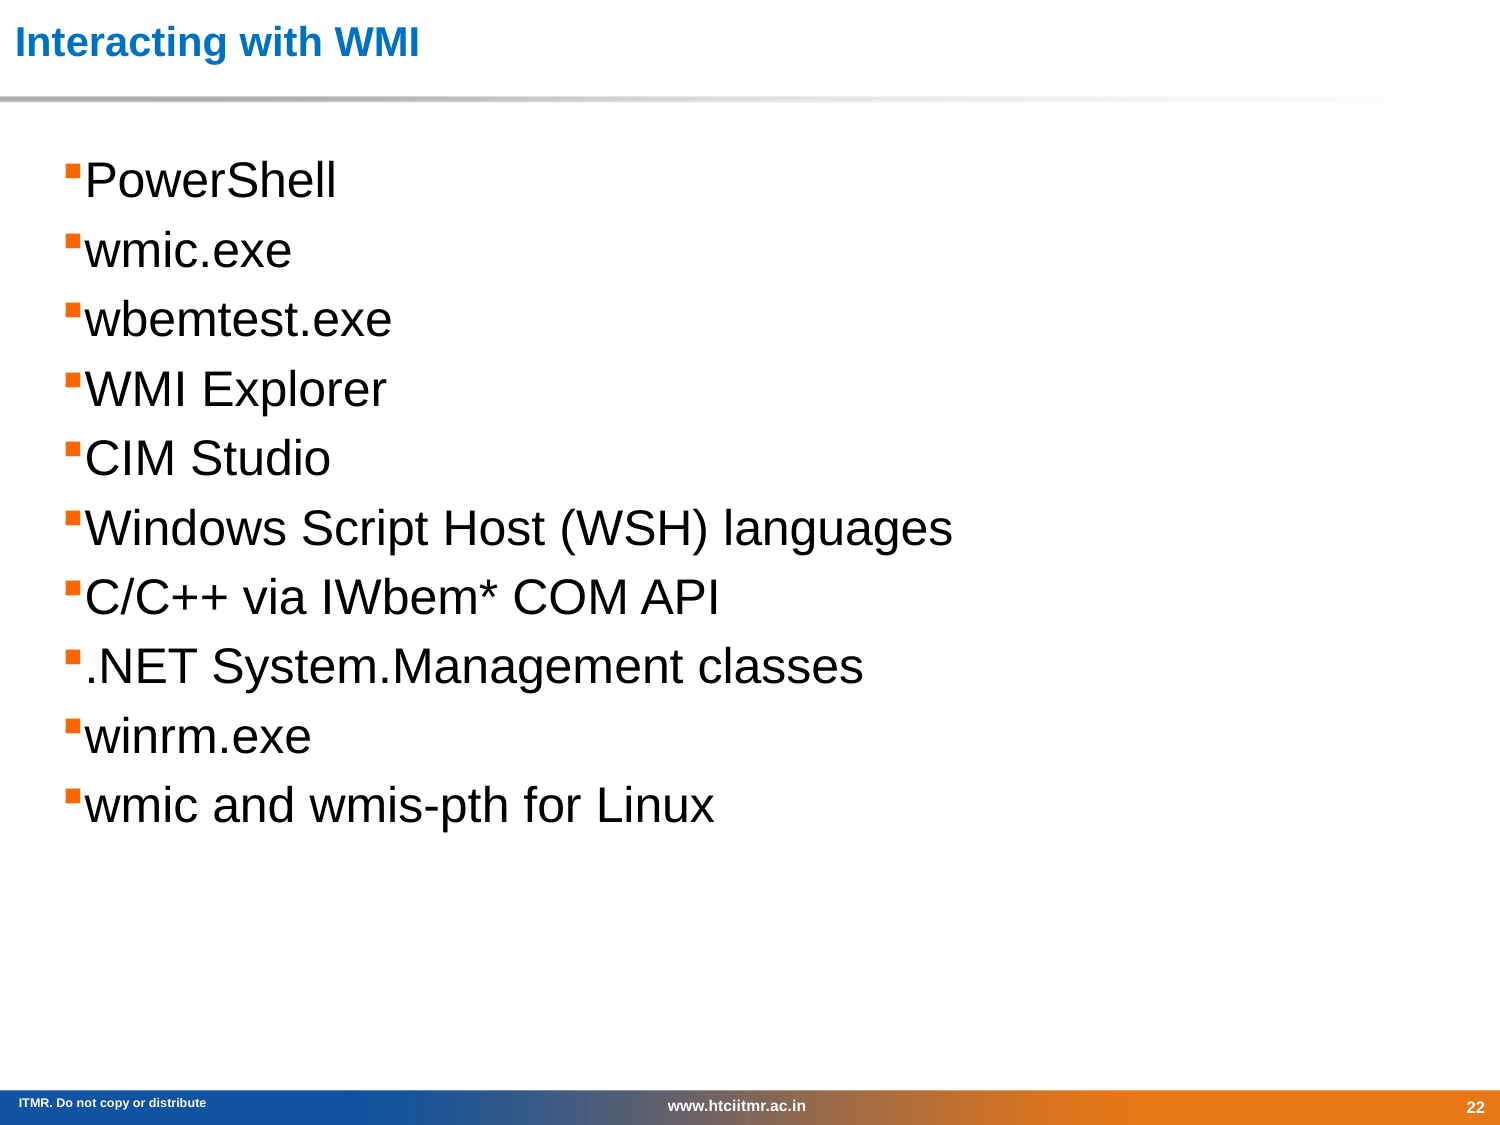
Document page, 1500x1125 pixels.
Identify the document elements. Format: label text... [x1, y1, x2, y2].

title Interacting with WMI [0, 7, 1350, 95]
picture [0, 0, 1500, 1125]
list PowerShell wmic.exe wbemtest.exe WMI Explorer CIM Studio Windows Script Host (WSH) languages C/C++ via IWbem* COM API .NET System.Management classes winrm.exe wmic and wmis-pth for Linux [46, 140, 1397, 883]
